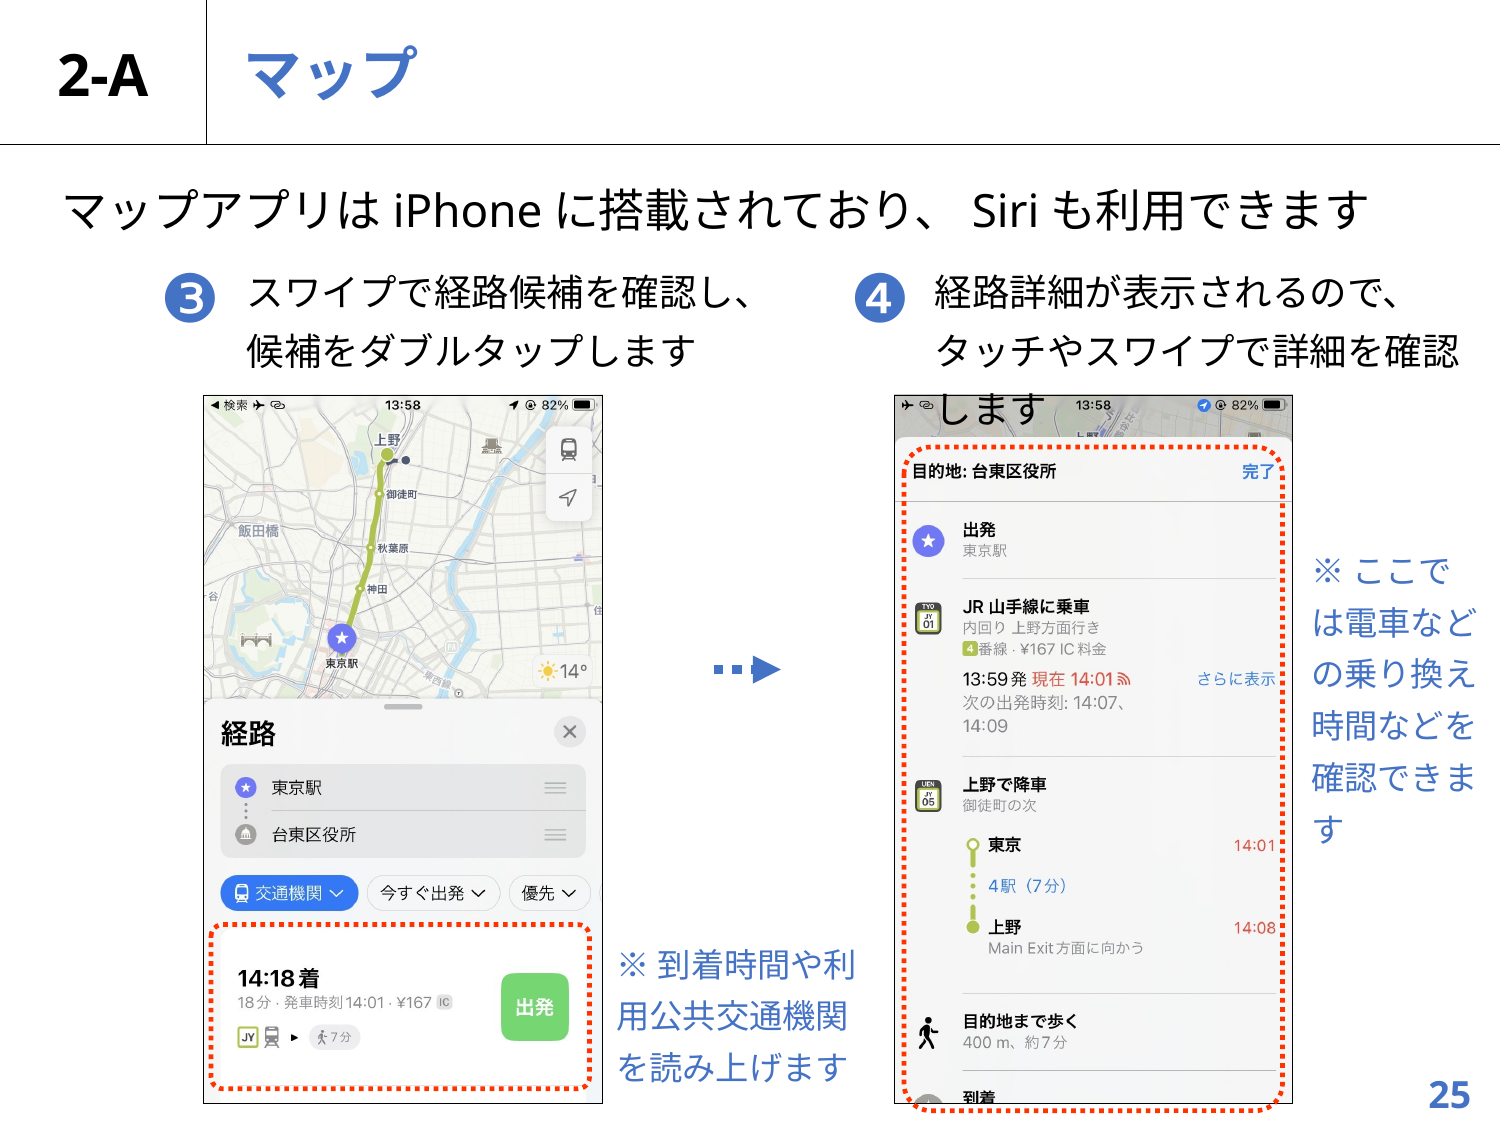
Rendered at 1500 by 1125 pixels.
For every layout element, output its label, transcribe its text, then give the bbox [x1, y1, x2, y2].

text_box ※到着時間や利用公共交通機関を読み上げます [603, 924, 894, 1095]
text_box ※ここでは電車などの乗り換え時間などを確認できます [1296, 530, 1500, 857]
text_box 2-A [0, 0, 207, 147]
text_box ❸ [145, 274, 223, 343]
picture [203, 394, 603, 1104]
text_box 経路詳細が表示されるので、タッチやスワイプで詳細を確認します [919, 274, 1488, 439]
text_box マップアプリはiPhoneに搭載されており、Siriも利用できます [46, 180, 1500, 274]
text_box 25 [1399, 1063, 1500, 1123]
text_box [911, 1104, 1275, 1112]
text_box ❹ [835, 274, 919, 343]
title マップ [228, 36, 1472, 116]
picture [894, 394, 1293, 1104]
text_box スワイプで経路候補を確認し、 候補をダブルタップします [231, 274, 812, 381]
